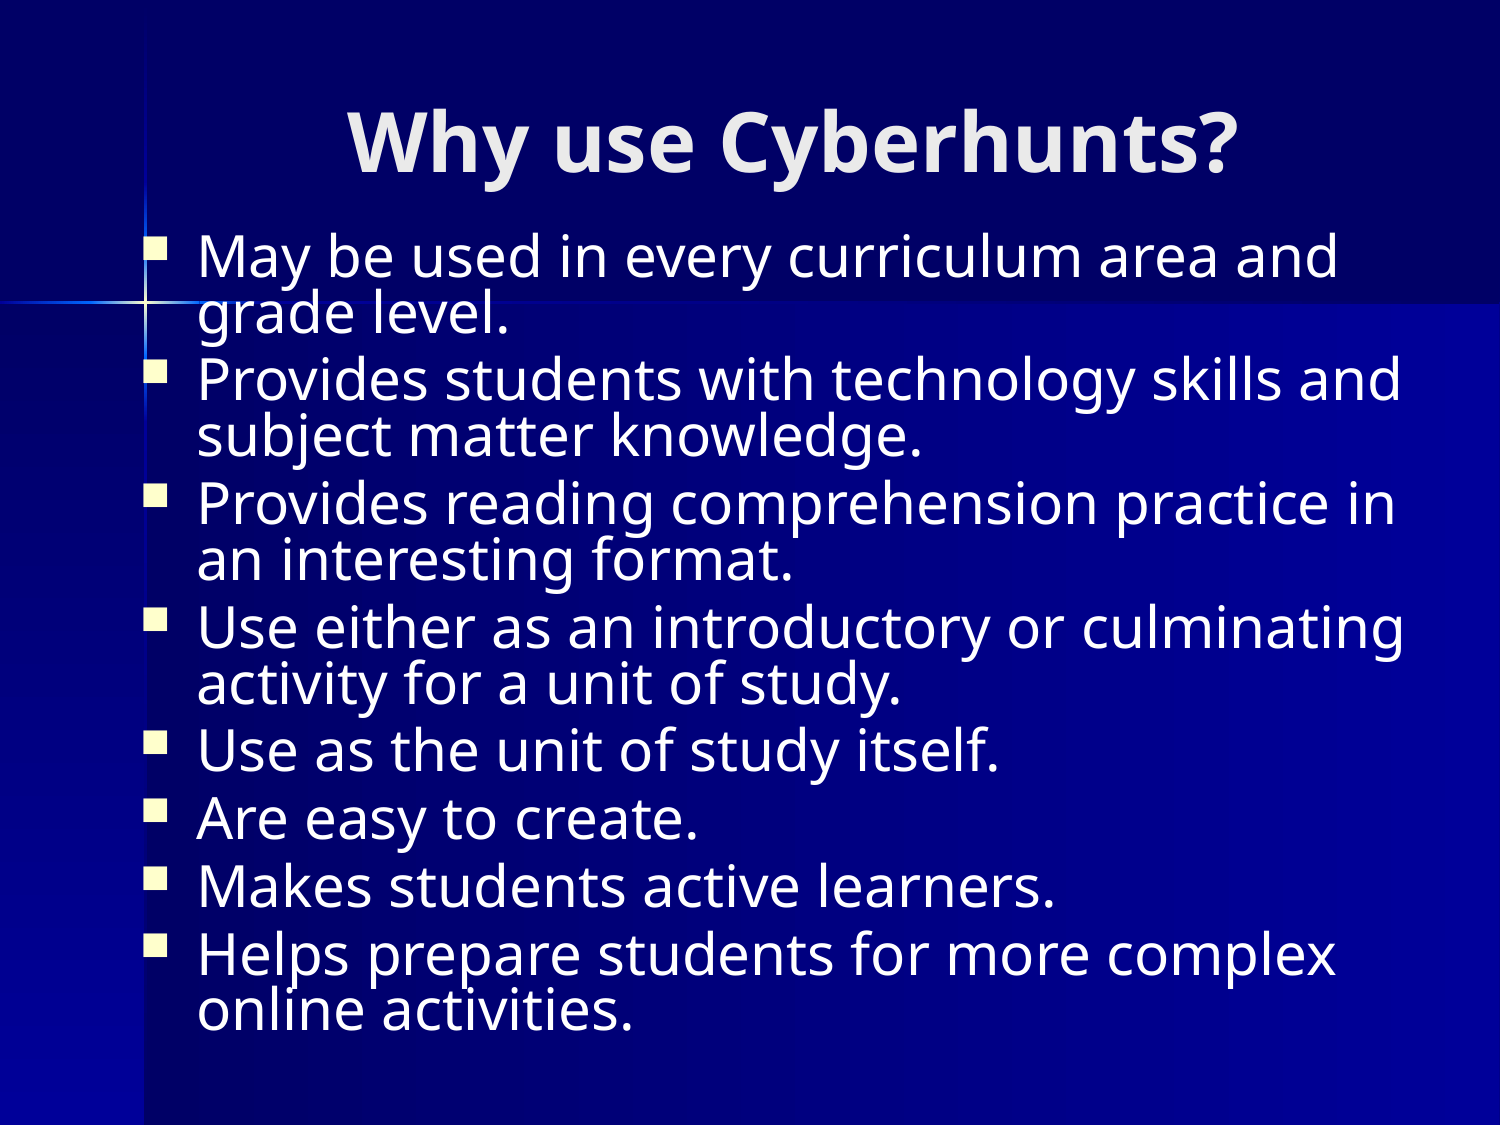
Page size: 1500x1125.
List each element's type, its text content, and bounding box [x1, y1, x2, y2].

list May be used in every curriculum area and grade level. Provides students with technology skills and subject matter knowledge. Provides reading comprehension practice in an interesting format. Use either as an introductory or culminating activity for a unit of study. Use as the unit of study itself. Are easy to create. Makes students active learners. Helps prepare students for more complex online activities. [124, 224, 1476, 1088]
title Why use Cyberhunts? [174, 49, 1413, 224]
